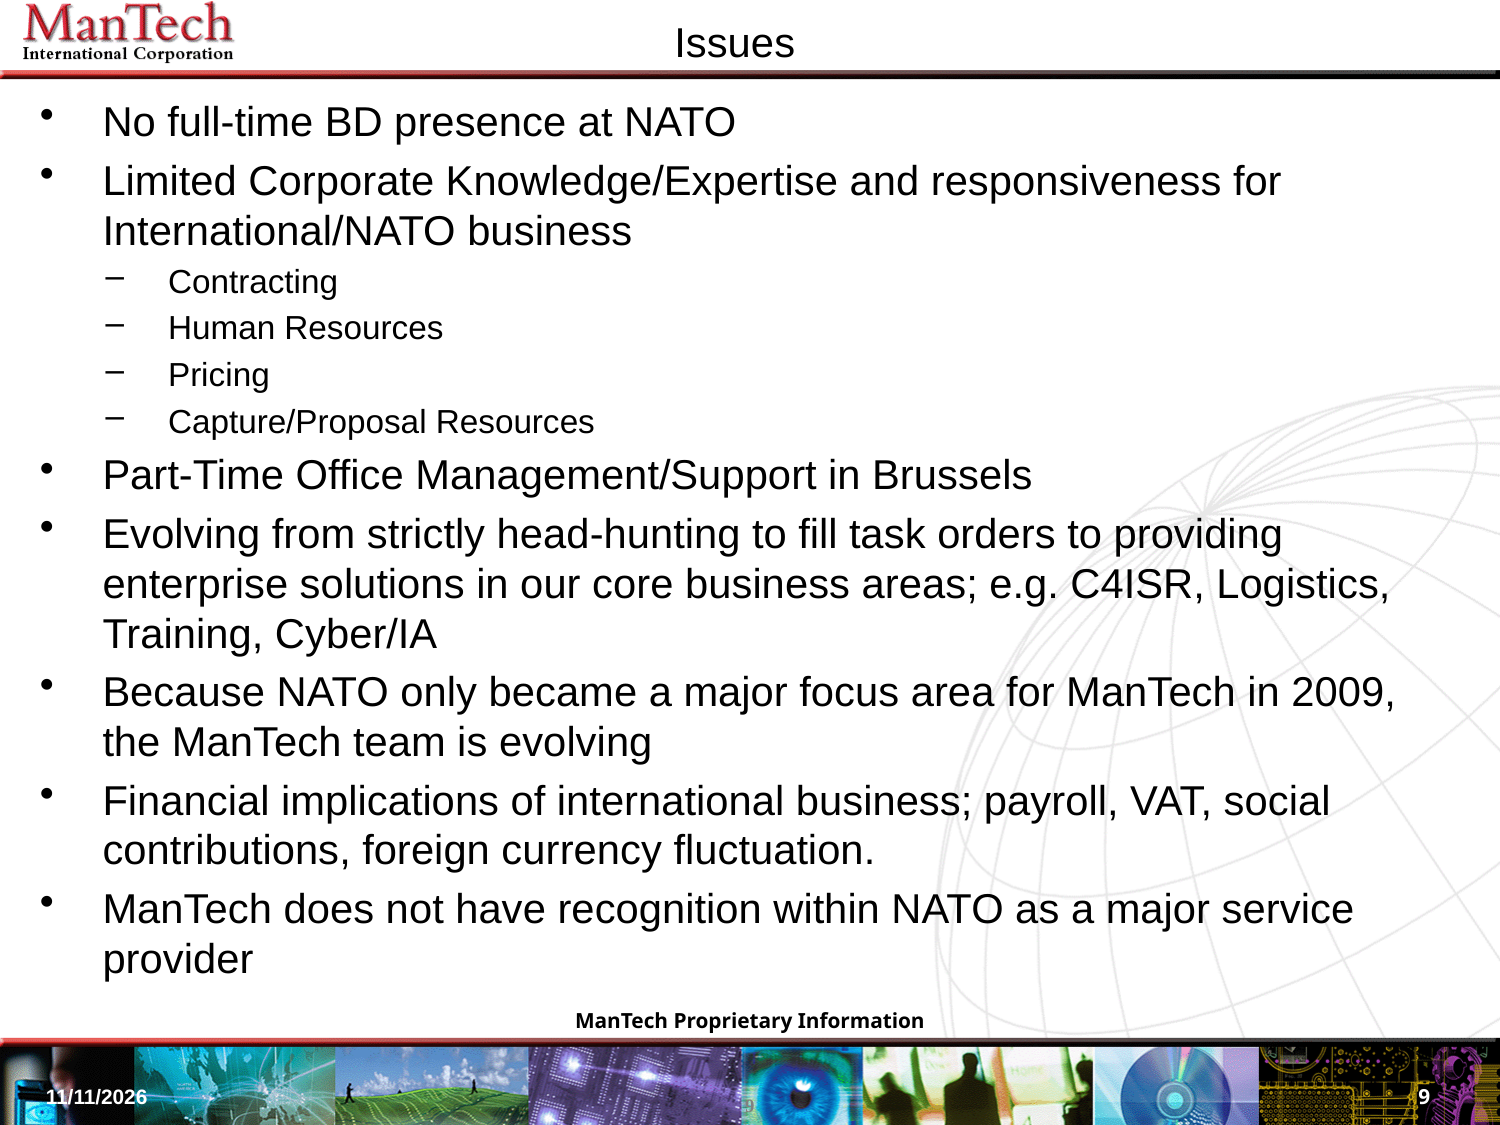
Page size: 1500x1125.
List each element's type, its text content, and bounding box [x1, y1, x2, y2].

title Issues [97, 12, 1373, 76]
text_box 9 [566, 1085, 934, 1125]
list No full-time BD presence at NATO Limited Corporate Knowledge/Expertise and responsiveness for International/NATO business Contracting Human Resources Pricing Capture/Proposal Resources Part-Time Office Management/Support in Brussels Evolving from strictly head-hunting to fill task orders to providing enterprise solutions in our core business areas; e.g. C4ISR, Logistics, Training, Cyber/IA Because NATO only became a major focus area for ManTech in 2009, the ManTech team is evolving Financial implications of international business; payroll, VAT, social contributions, foreign currency fluctuation. ManTech does not have recognition within NATO as a major service provider [24, 87, 1476, 882]
